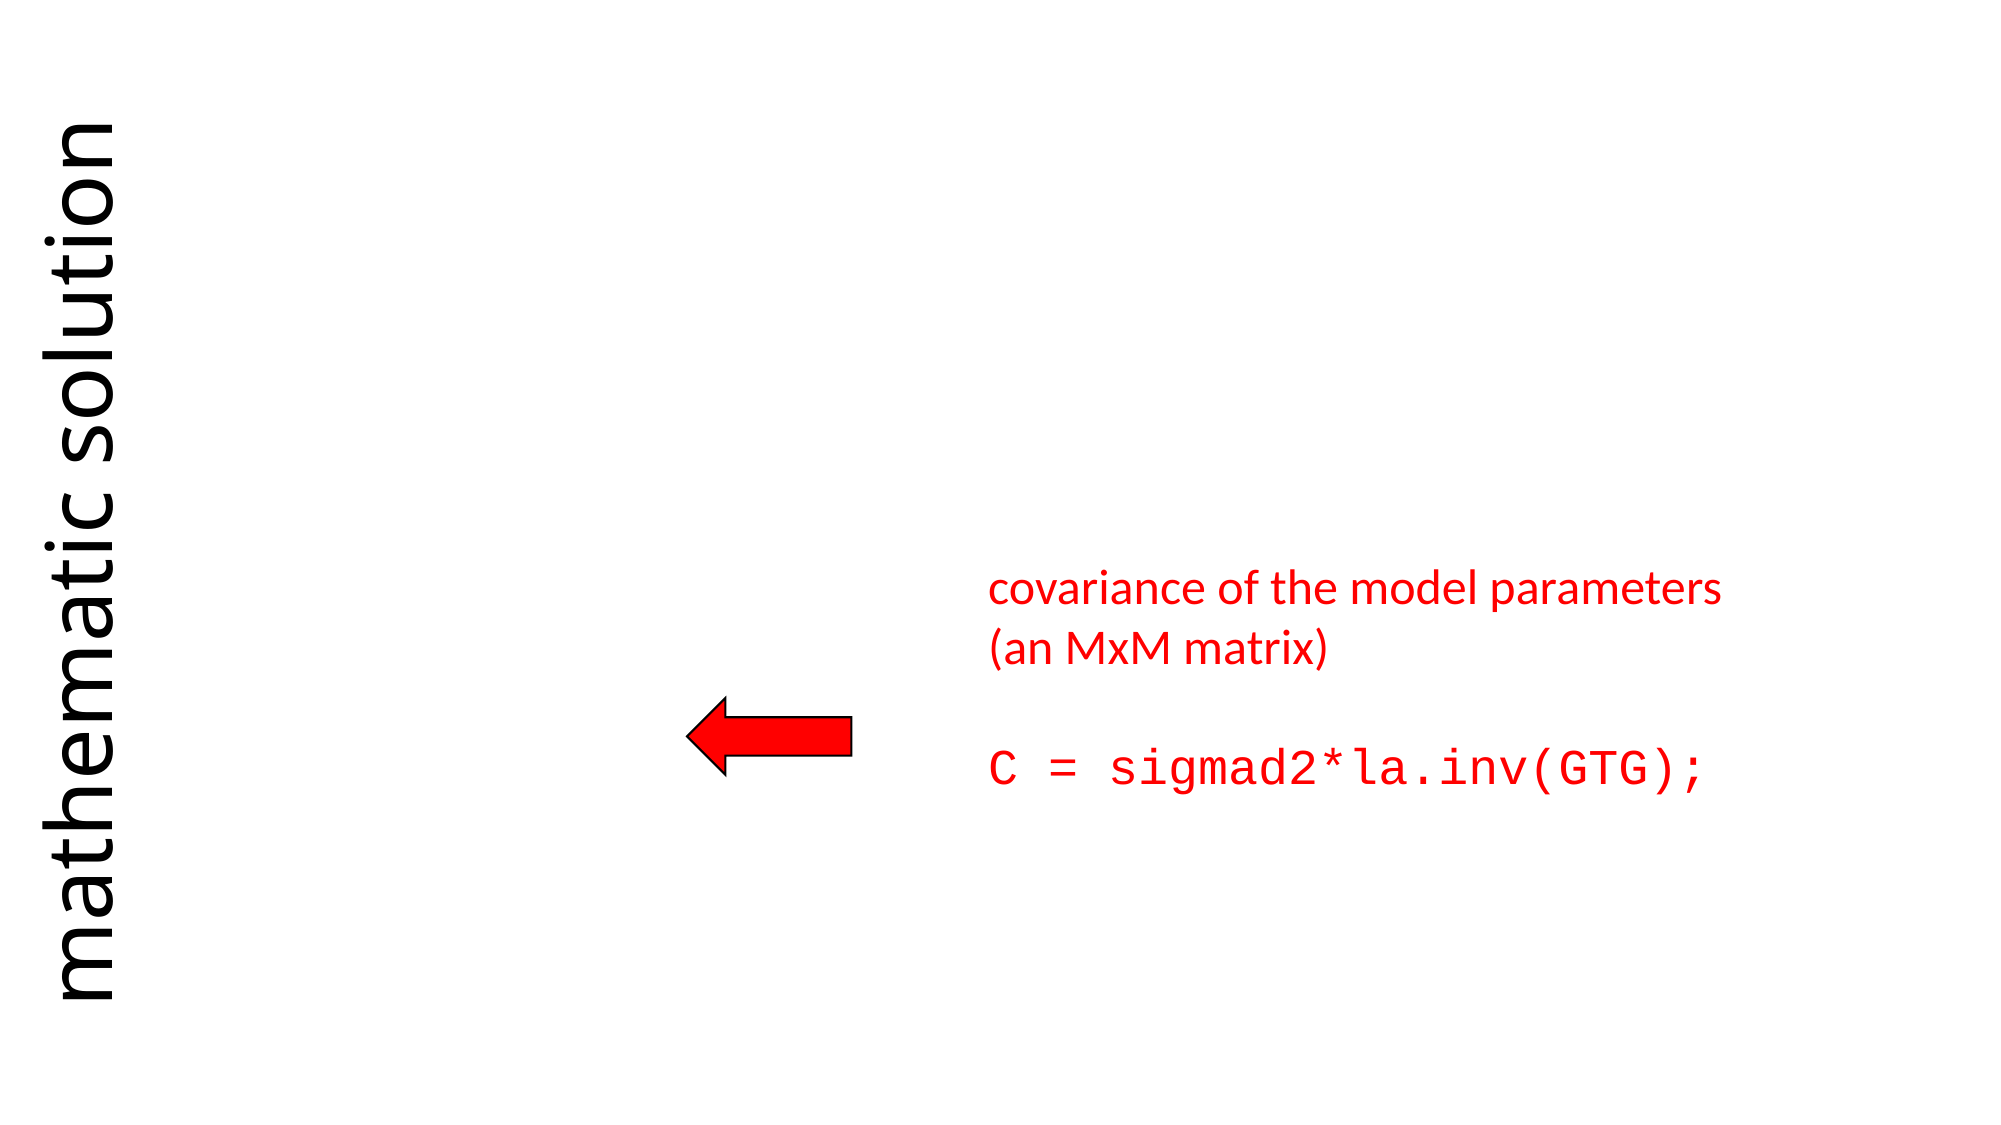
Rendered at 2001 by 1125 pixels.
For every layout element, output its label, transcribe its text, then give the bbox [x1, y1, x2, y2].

text_box covariance of the model parameters (an MxM matrix) C = sigmad2*la.inv(GTG); [973, 547, 1738, 802]
text_box [685, 695, 853, 778]
title mathematic solution [0, 0, 166, 1125]
